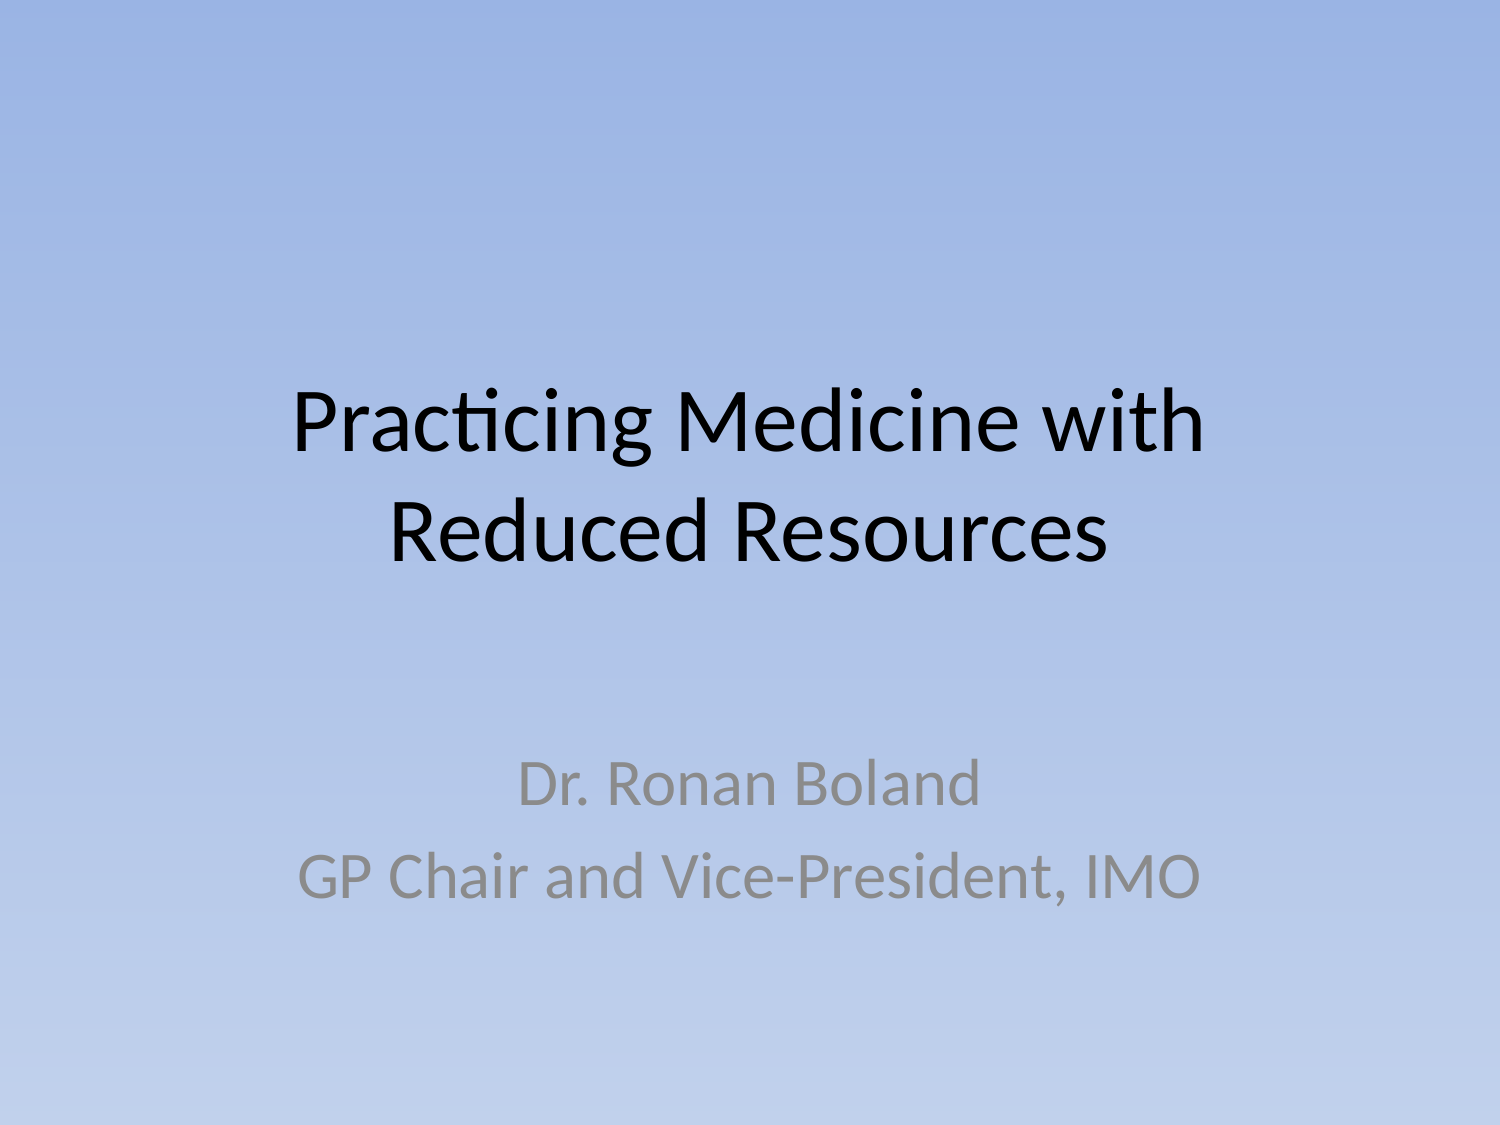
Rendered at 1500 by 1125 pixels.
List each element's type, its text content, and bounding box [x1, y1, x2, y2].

subtitle Dr. Ronan Boland GP Chair and Vice-President, IMO [225, 637, 1275, 925]
title Practicing Medicine with Reduced Resources [112, 349, 1388, 591]
